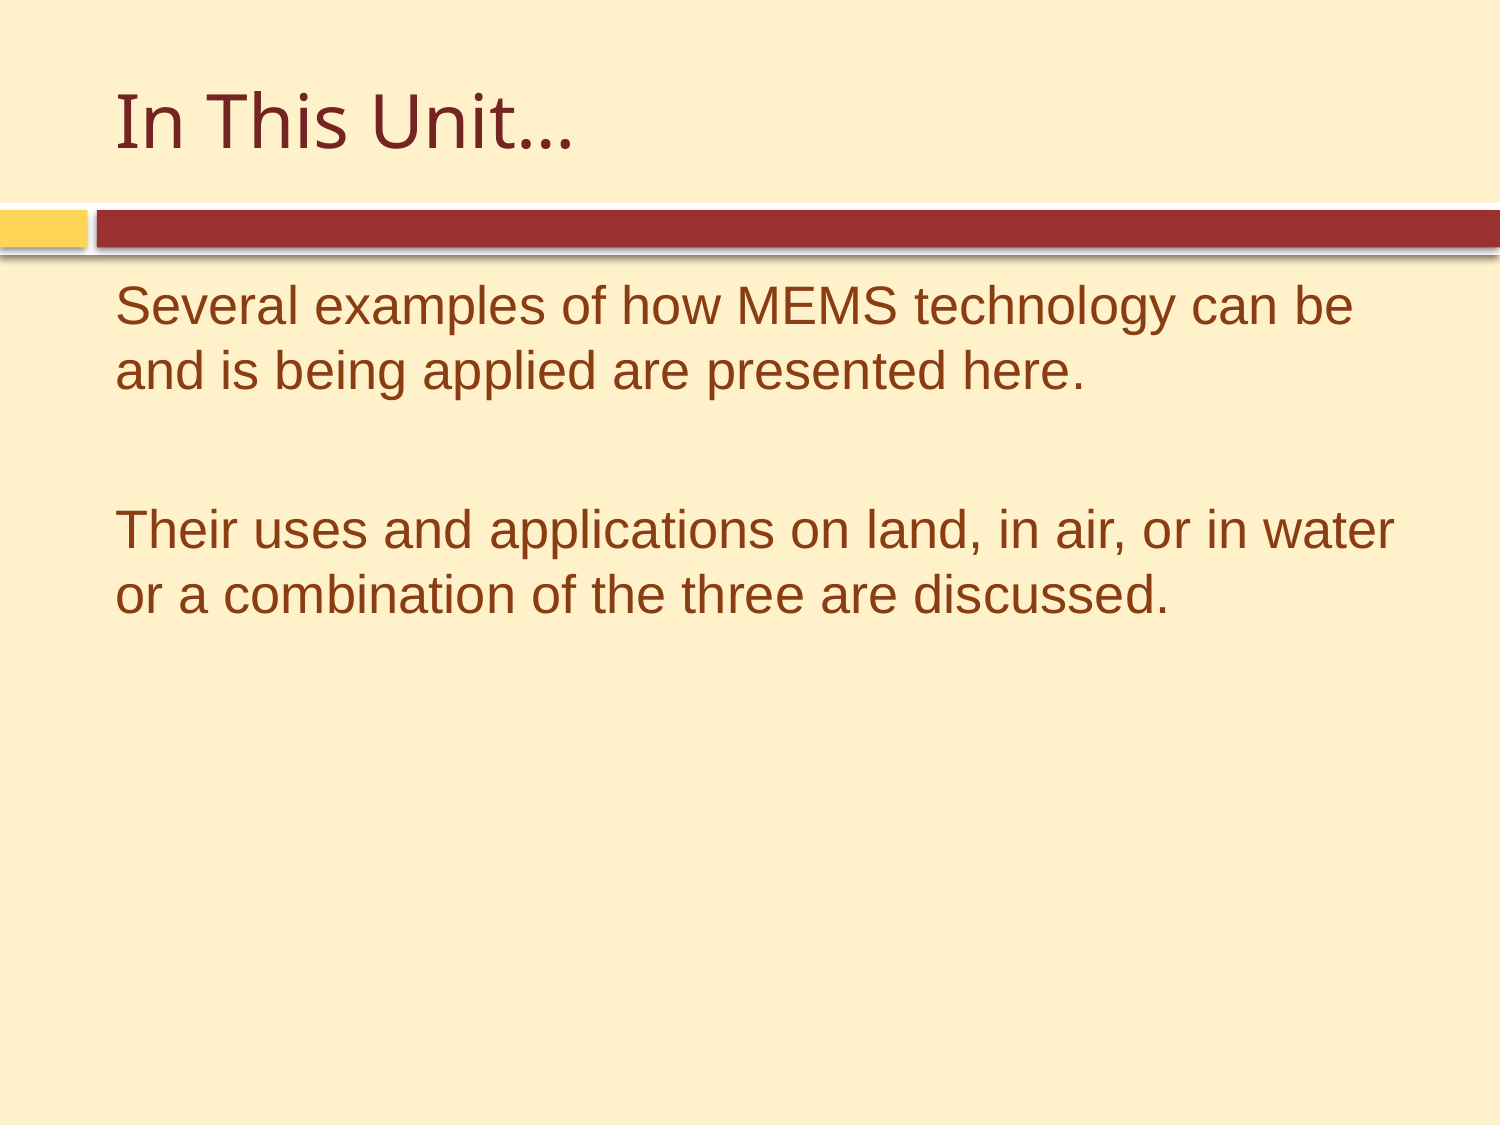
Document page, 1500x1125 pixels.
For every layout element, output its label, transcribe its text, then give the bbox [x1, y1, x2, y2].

list Several examples of how MEMS technology can be and is being applied are presented here. Their uses and applications on land, in air, or in water or a combination of the three are discussed. [100, 262, 1438, 1000]
title In This Unit… [100, 37, 1438, 200]
